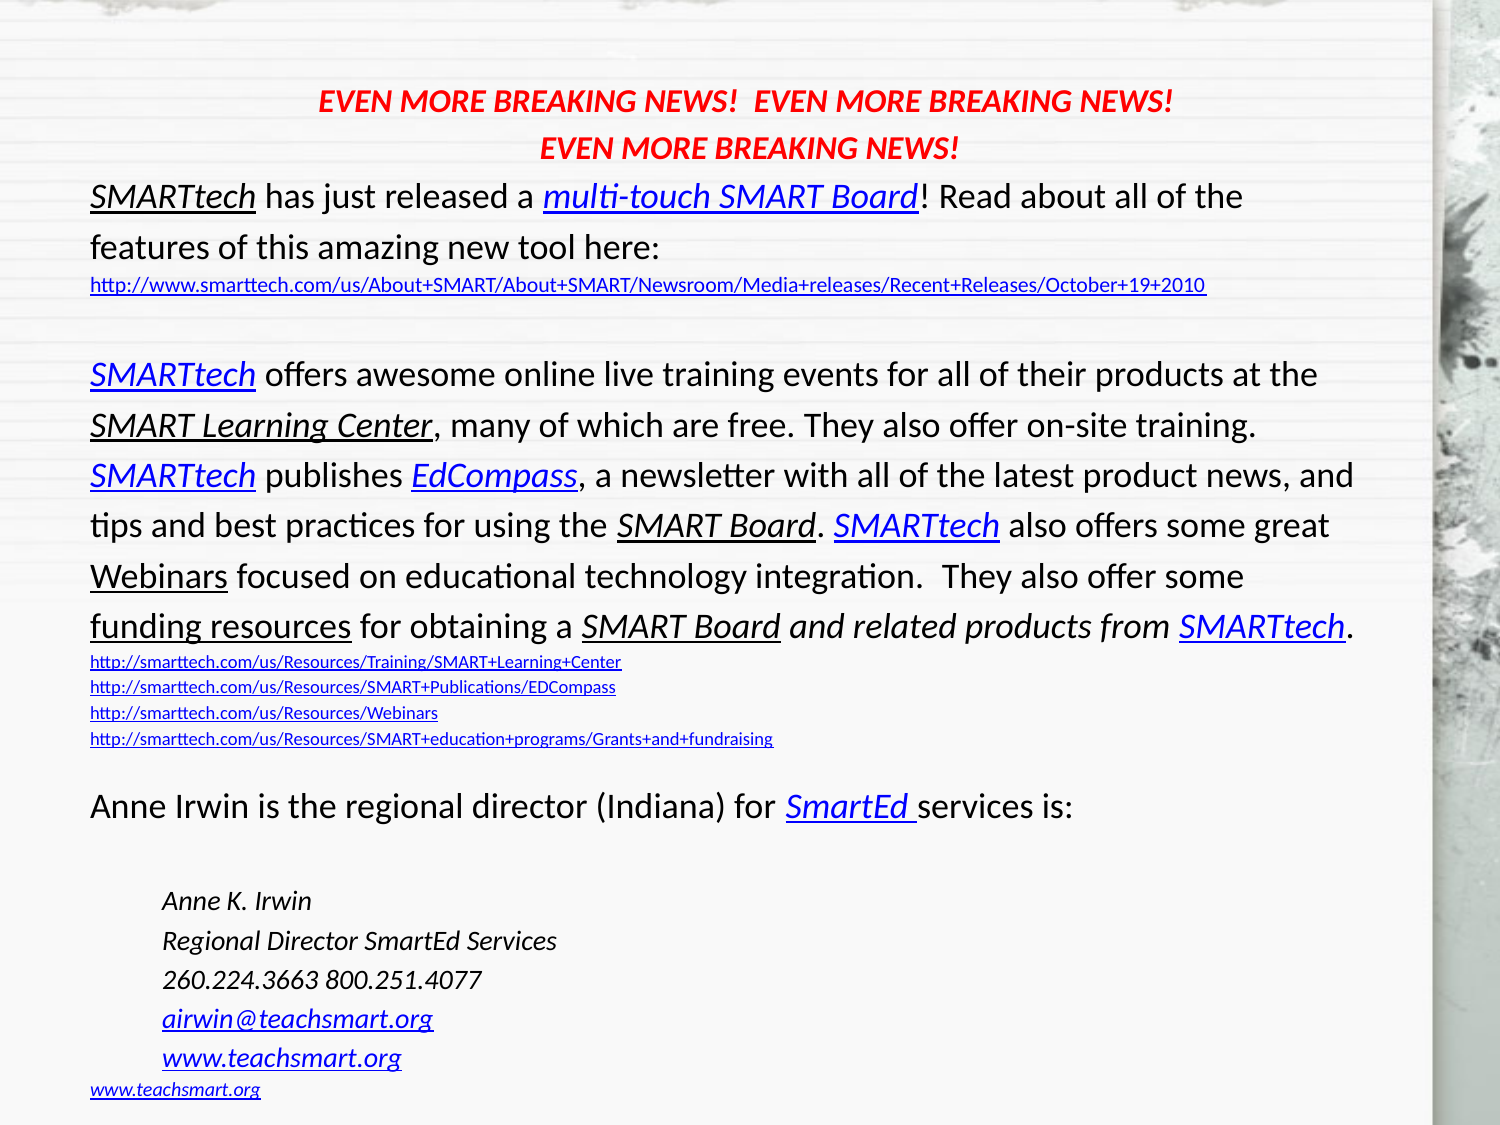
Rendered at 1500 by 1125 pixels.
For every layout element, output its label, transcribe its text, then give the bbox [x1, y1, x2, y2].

list EVEN MORE BREAKING NEWS! EVEN MORE BREAKING NEWS! EVEN MORE BREAKING NEWS! SMARTtech has just released a multi-touch SMART Board! Read about all of the features of this amazing new tool here: http://www.smarttech.com/us/About+SMART/About+SMART/Newsroom/Media+releases/Recent+Releases/October+19+2010 SMARTtech offers awesome online live training events for all of their products at the SMART Learning Center, many of which are free. They also offer on-site training. SMARTtech publishes EdCompass, a newsletter with all of the latest product news, and tips and best practices for using the SMART Board. SMARTtech also offers some great Webinars focused on educational technology integration. They also offer some funding resources for obtaining a SMART Board and related products from SMARTtech. http://smarttech.com/us/Resources/Training/SMART+Learning+Center http://smarttech.com/us/Resources/SMART+Publications/EDCompass http://smarttech.com/us/Resources/Webinars http://smarttech.com/us/Resources/SMART+education+programs/Grants+and+fundraising Anne Irwin is the regional director (Indiana) for SmartEd services is: Anne K. Irwin Regional Director SmartEd Services 260.224.3663 800.251.4077 airwin@teachsmart.org www.teachsmart.org www.teachsmart.org [75, 71, 1425, 1125]
picture [0, 0, 1500, 1125]
